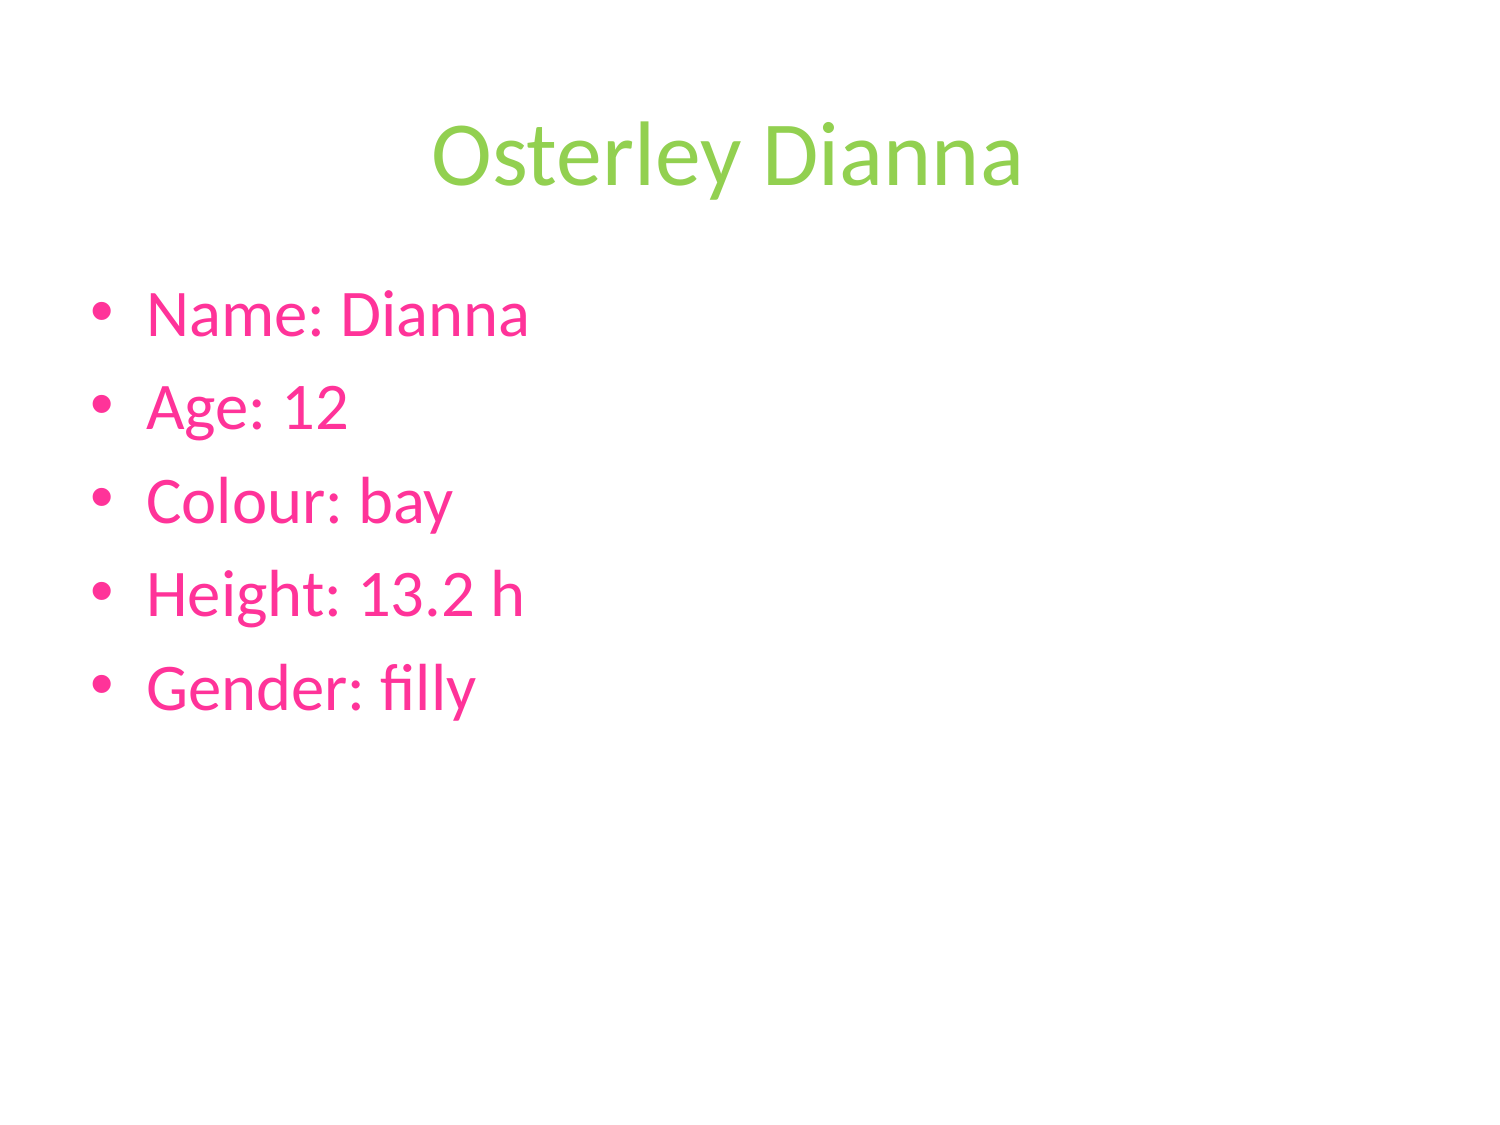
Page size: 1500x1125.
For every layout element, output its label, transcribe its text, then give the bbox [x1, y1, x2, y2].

title Osterley Dianna [53, 54, 1404, 243]
list Name: Dianna Age: 12 Colour: bay Height: 13.2 h Gender: filly [75, 262, 1425, 1005]
